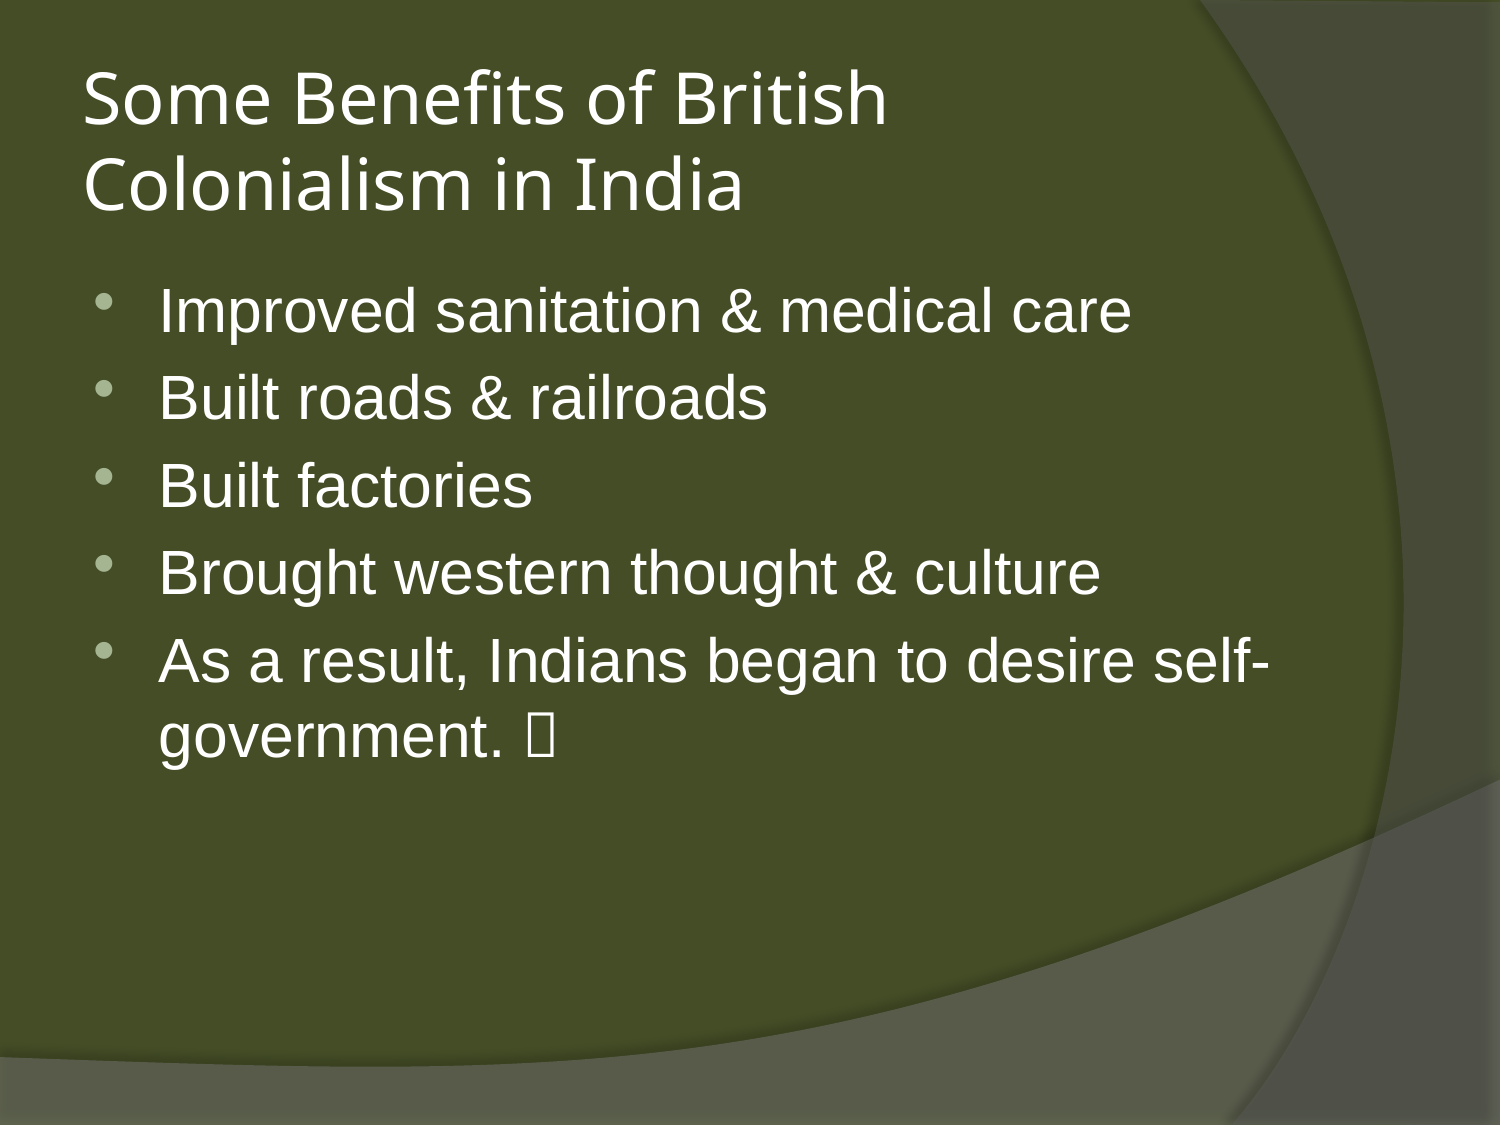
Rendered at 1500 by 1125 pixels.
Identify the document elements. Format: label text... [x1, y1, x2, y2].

list Improved sanitation & medical care Built roads & railroads Built factories Brought western thought & culture As a result, Indians began to desire self-government.  [75, 262, 1300, 1005]
title Some Benefits of British Colonialism in India [75, 45, 1300, 233]
